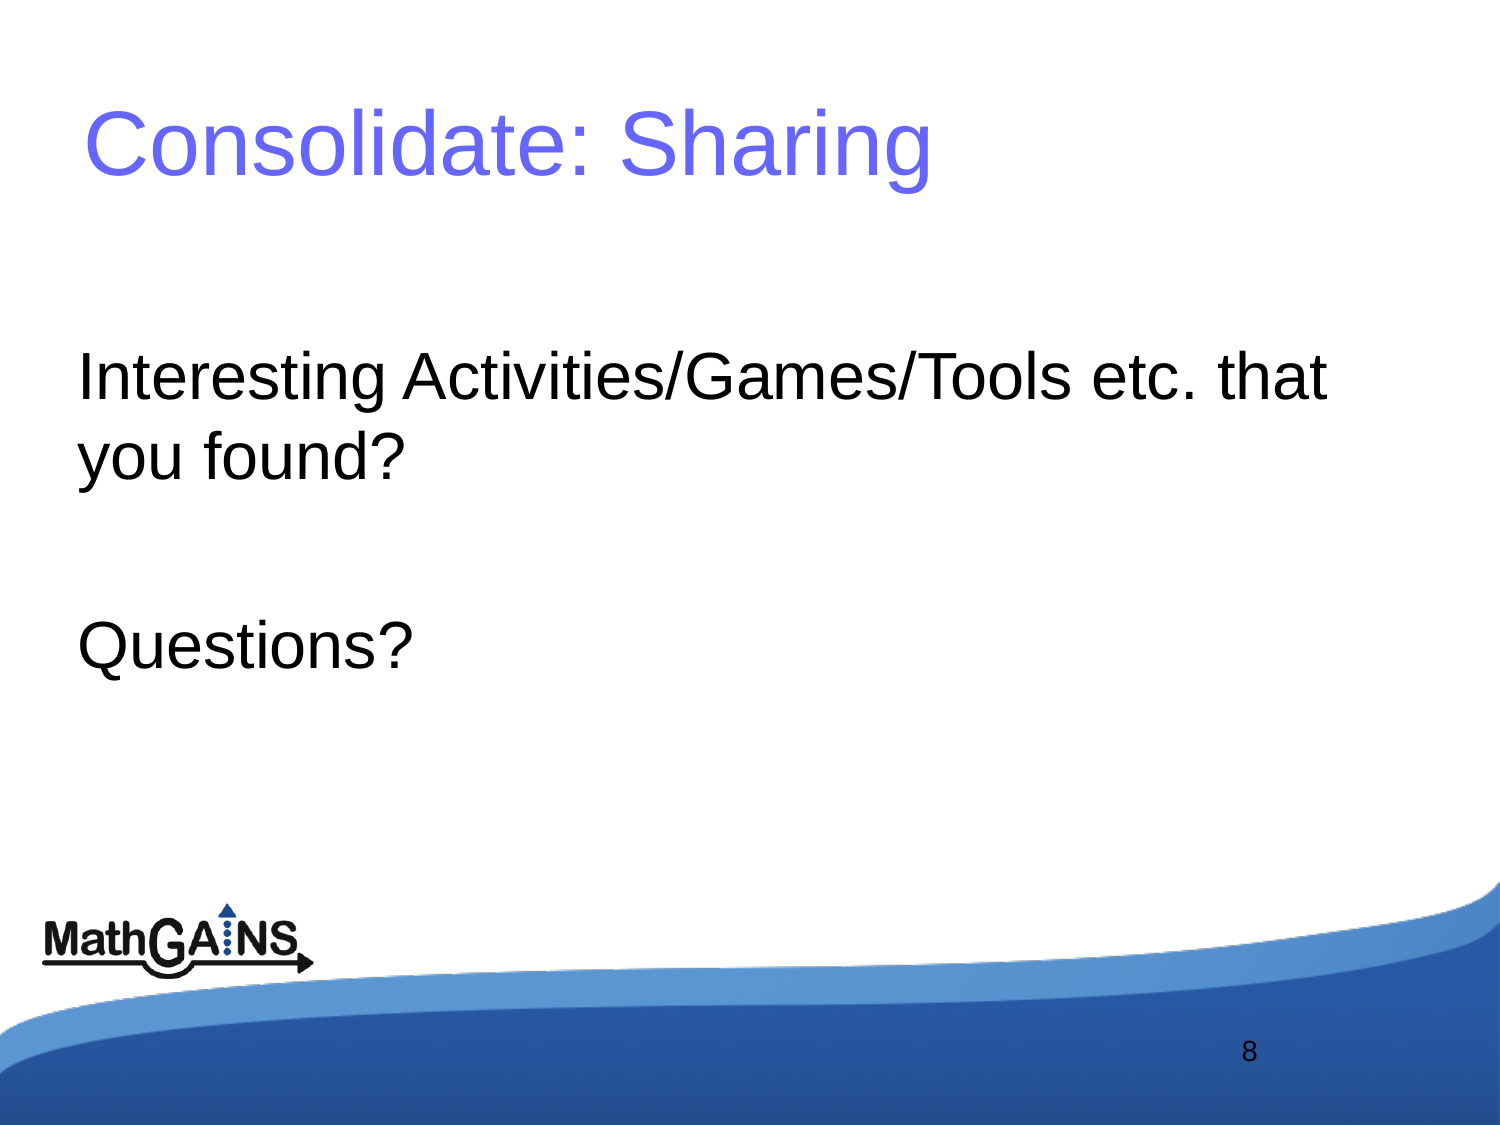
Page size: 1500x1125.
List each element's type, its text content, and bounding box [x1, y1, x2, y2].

picture [0, 878, 1500, 1125]
slide_number 8 [1223, 1023, 1277, 1075]
title Consolidate: Sharing [75, 14, 1425, 263]
list Interesting Activities/Games/Tools etc. that you found? Questions? [62, 324, 1413, 963]
